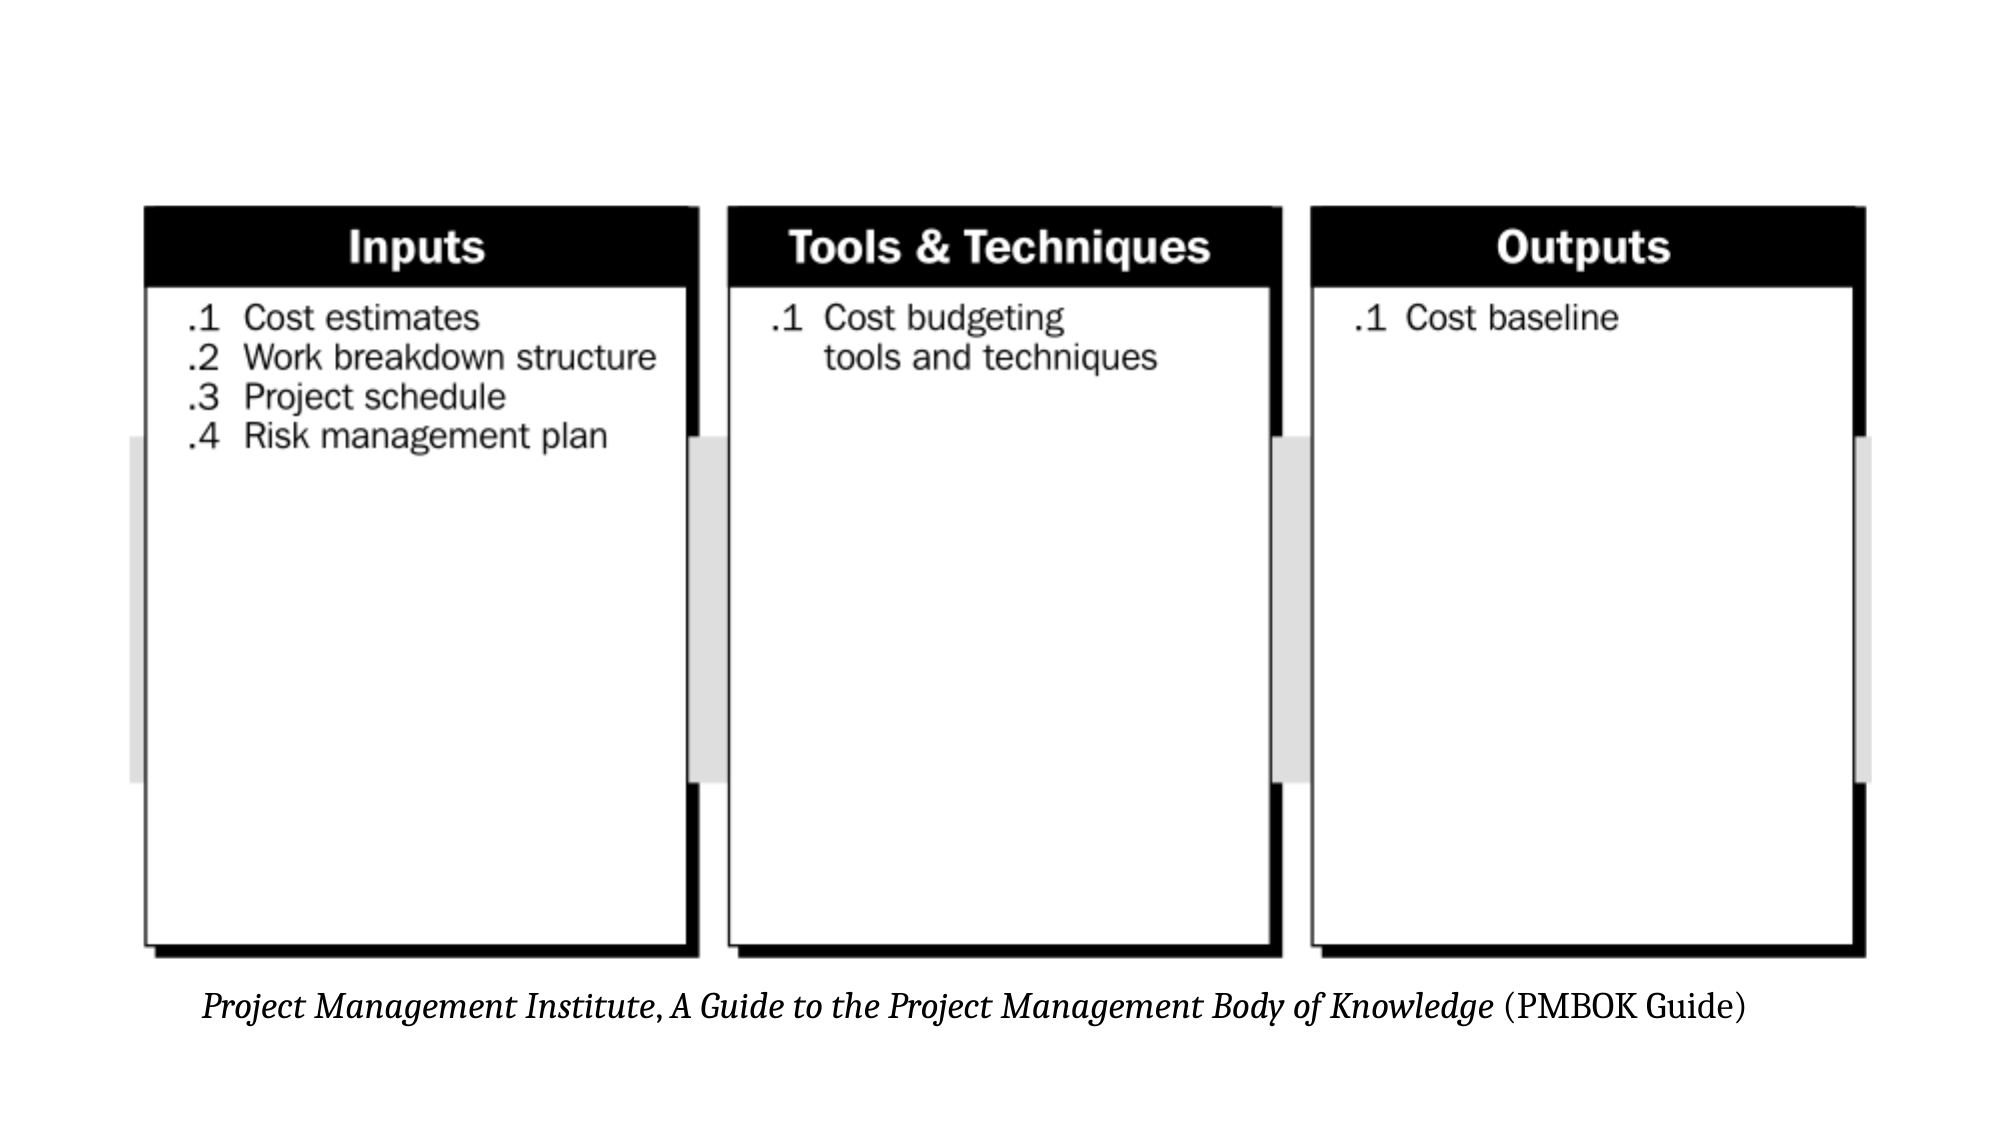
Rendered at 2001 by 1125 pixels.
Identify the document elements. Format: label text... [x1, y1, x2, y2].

picture [128, 186, 1872, 965]
text_box Project Management Institute, A Guide to the Project Management Body of Knowledge (PMBOK Guide) [186, 973, 1916, 1033]
